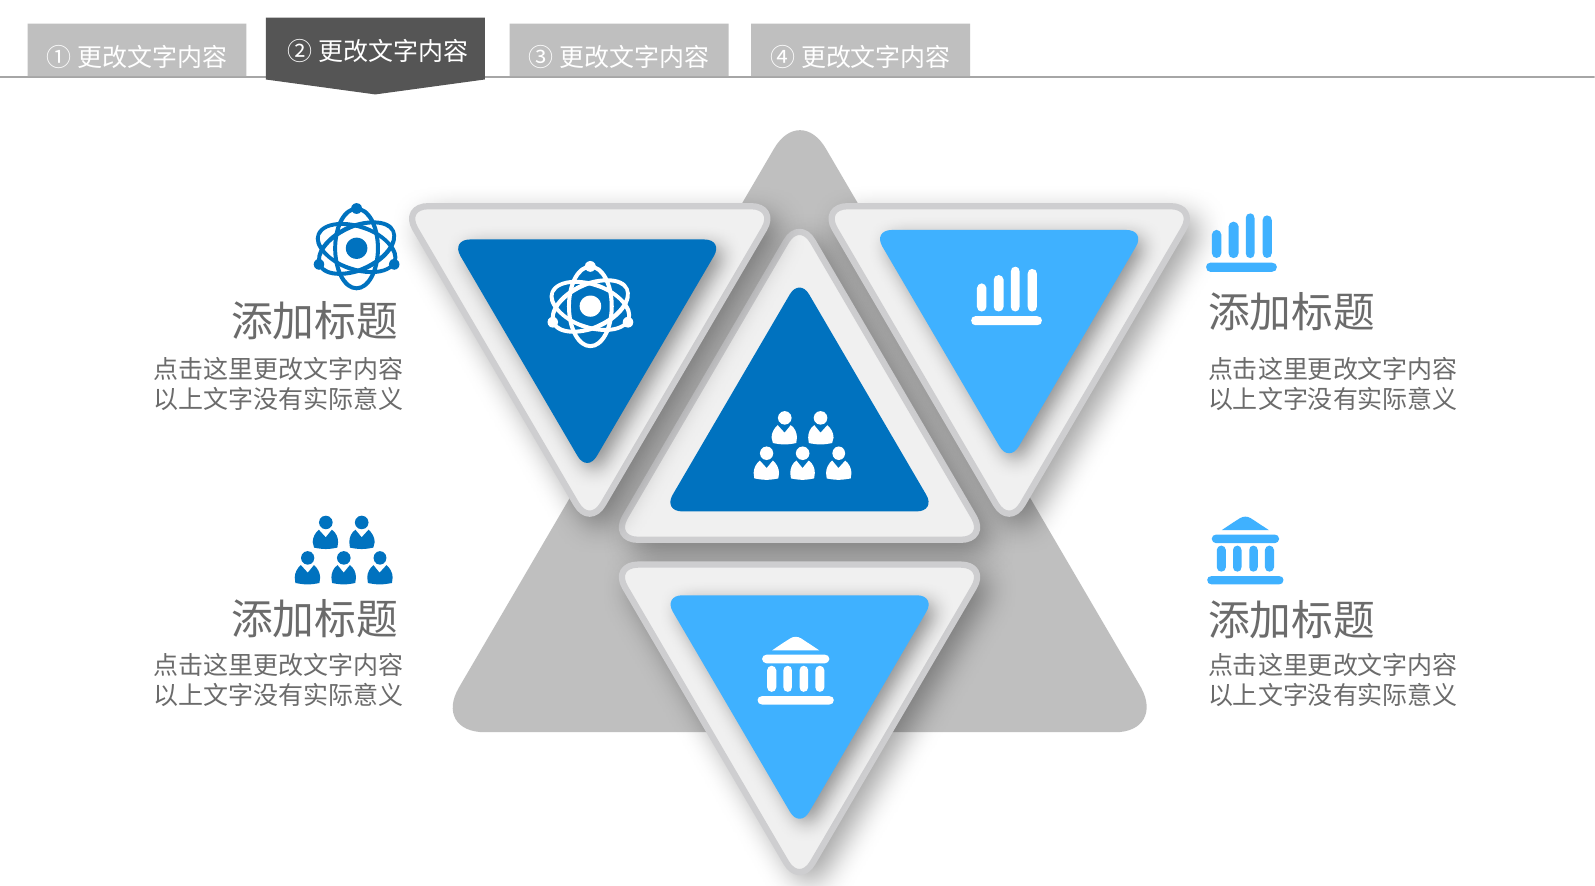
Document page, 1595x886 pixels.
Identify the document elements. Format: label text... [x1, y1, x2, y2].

text_box 点击这里更改文字内容 以上文字没有实际意义 [1183, 641, 1483, 717]
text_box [553, 23, 1595, 77]
text_box 添加标题 [1196, 280, 1388, 343]
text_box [617, 564, 982, 876]
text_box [617, 228, 982, 541]
text_box [451, 525, 619, 734]
text_box [745, 128, 856, 224]
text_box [0, 23, 203, 77]
text_box 点击这里更改文字内容 以上文字没有实际意义 [128, 346, 402, 422]
text_box 点击这里更改文字内容 以上文字没有实际意义 [128, 641, 428, 717]
text_box 添加标题 [218, 586, 411, 641]
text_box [407, 205, 772, 518]
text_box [294, 515, 393, 585]
text_box [986, 528, 1148, 734]
text_box 点击这里更改文字内容 以上文字没有实际意义 [1196, 346, 1483, 422]
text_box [1205, 213, 1278, 272]
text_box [208, 17, 549, 95]
text_box 添加标题 [218, 288, 402, 346]
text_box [1206, 515, 1284, 585]
text_box 添加标题 [1195, 587, 1388, 641]
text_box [827, 205, 1192, 518]
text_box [312, 202, 401, 291]
